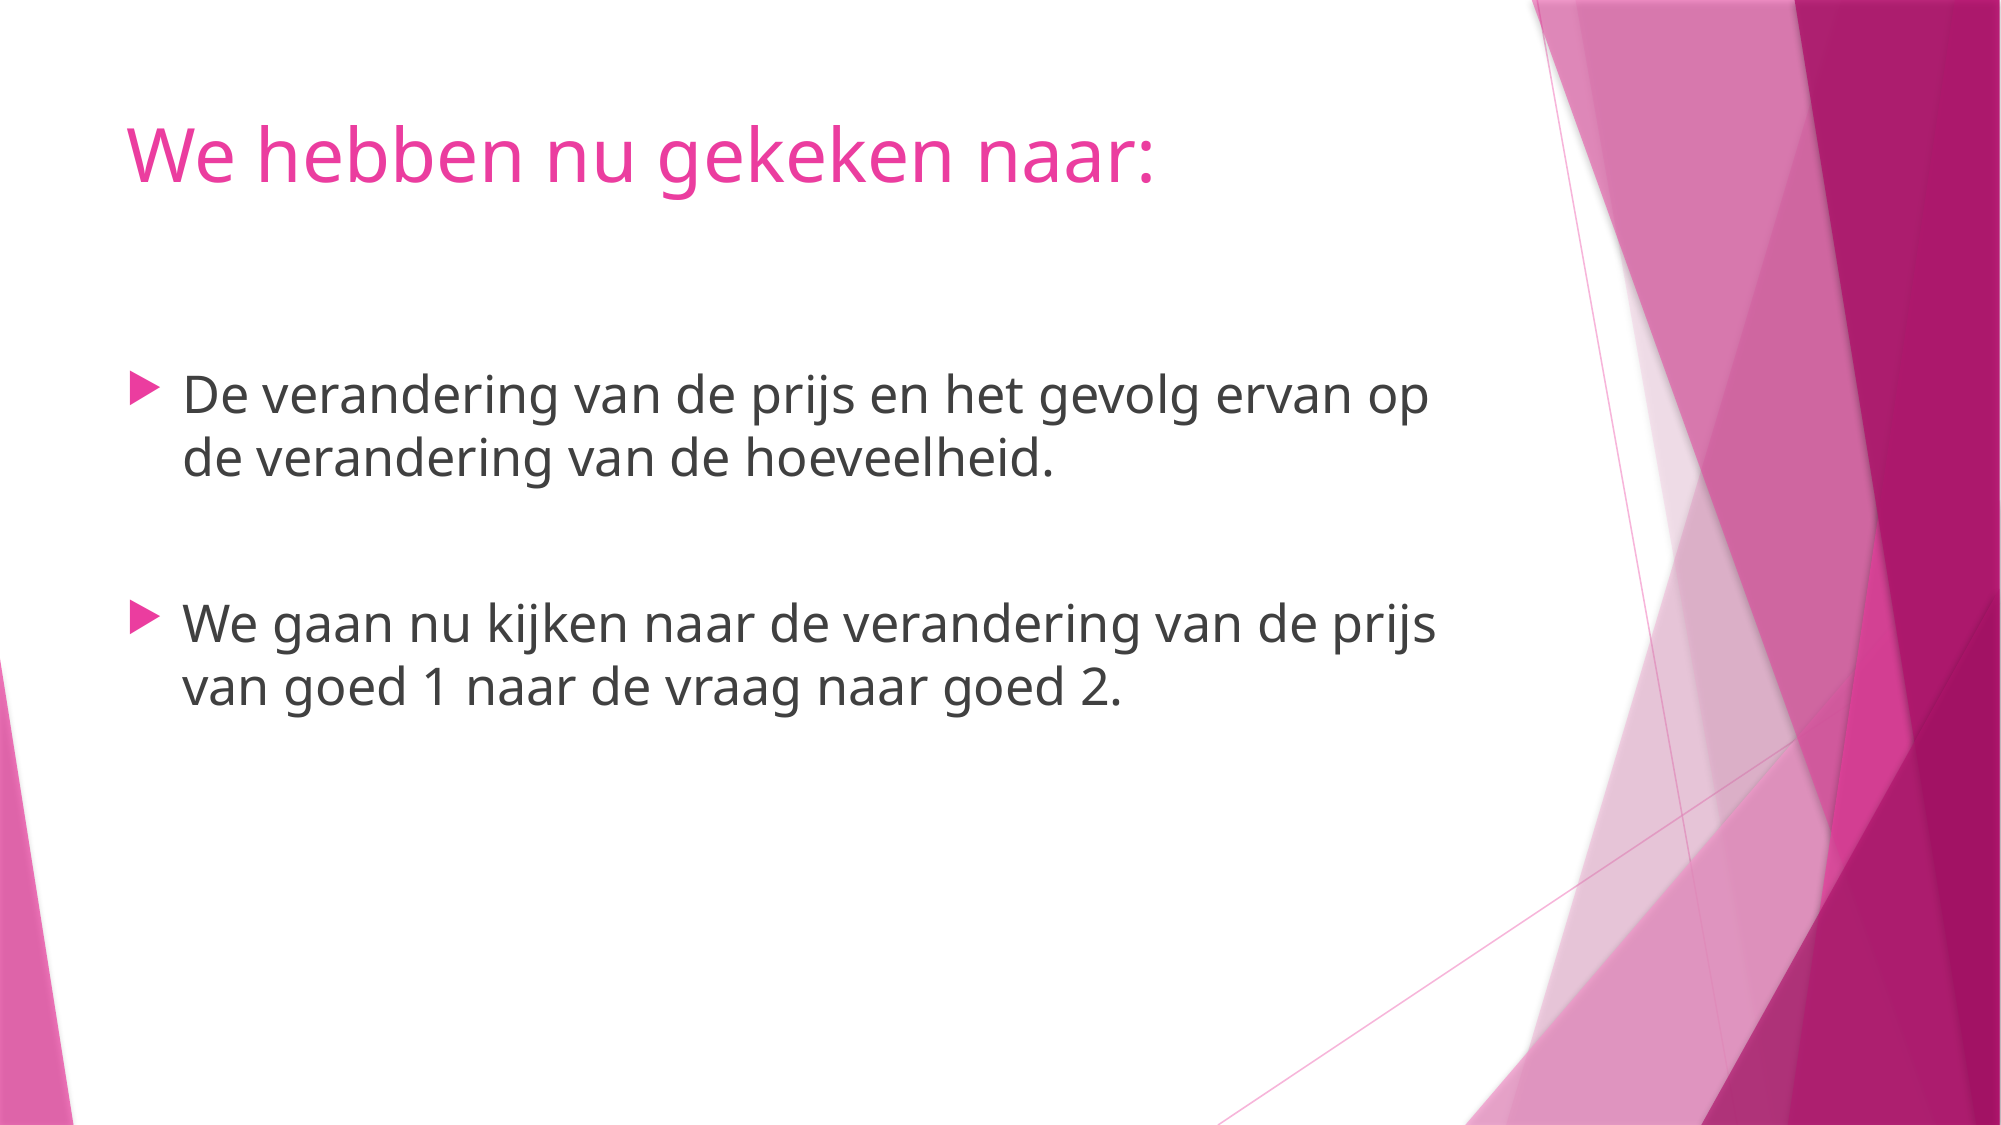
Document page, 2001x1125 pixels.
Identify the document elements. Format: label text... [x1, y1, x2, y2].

title We hebben nu gekeken naar: [111, 99, 1522, 317]
list De verandering van de prijs en het gevolg ervan op de verandering van de hoeveelheid. We gaan nu kijken naar de verandering van de prijs van goed 1 naar de vraag naar goed 2. [111, 354, 1522, 992]
